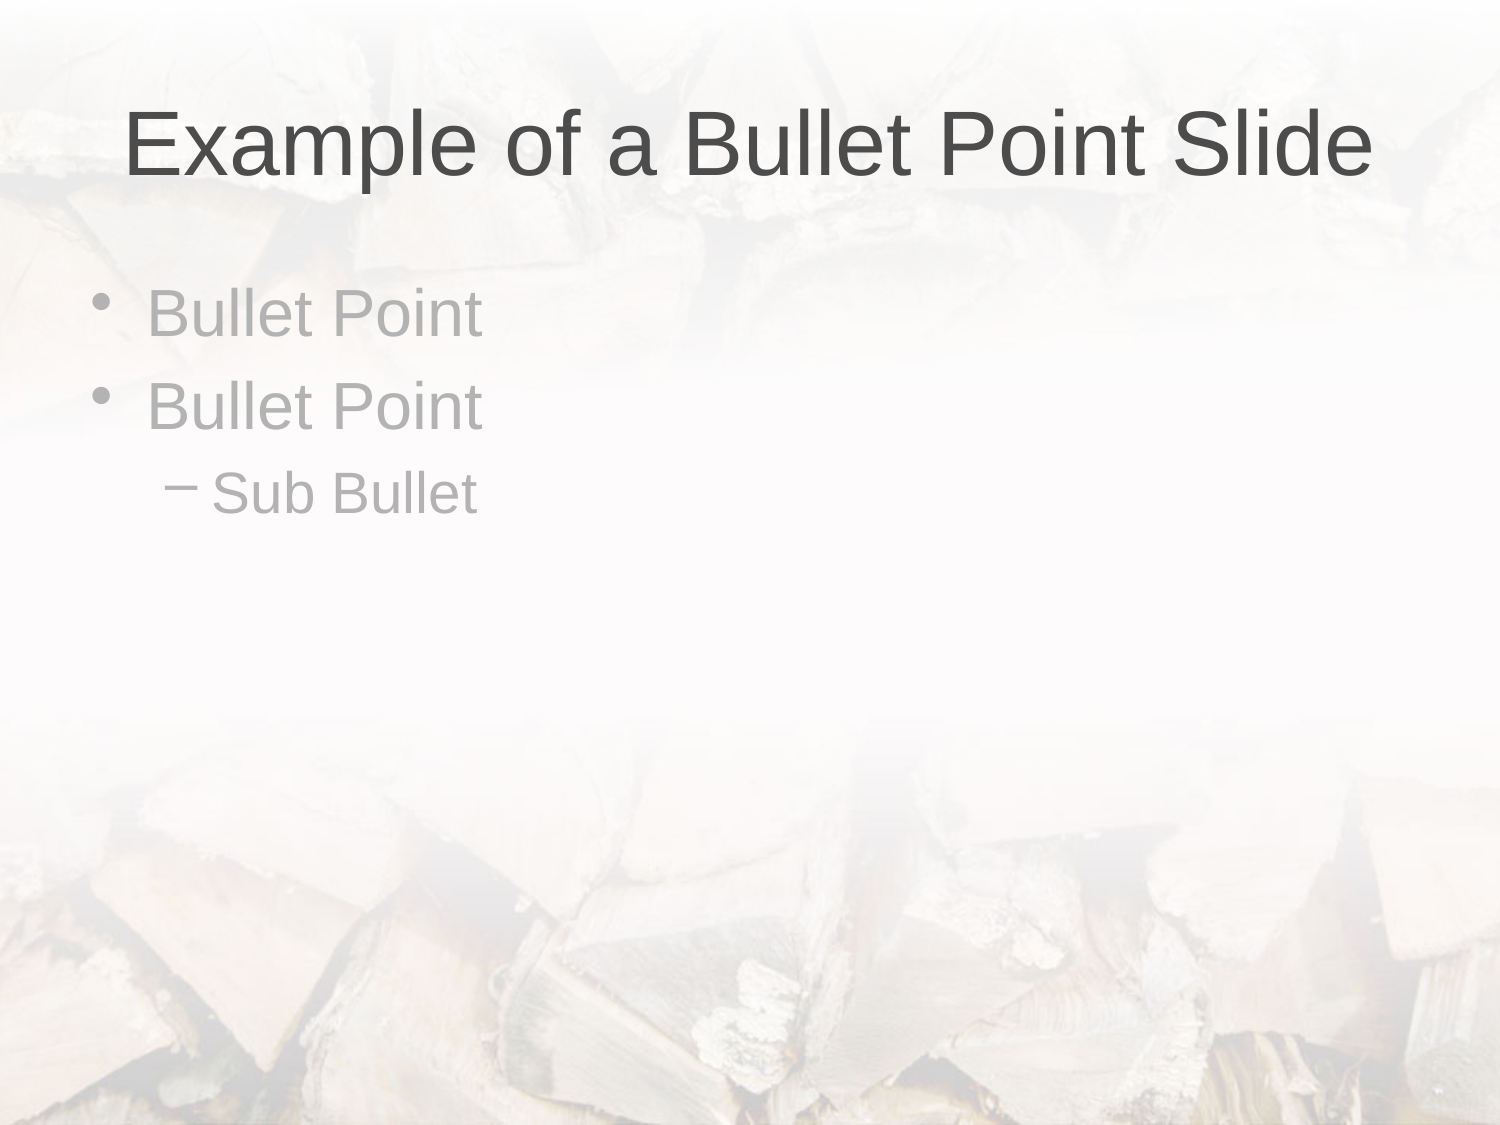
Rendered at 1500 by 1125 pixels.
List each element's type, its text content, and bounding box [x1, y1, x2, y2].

title Example of a Bullet Point Slide [75, 45, 1425, 233]
picture [0, 473, 1500, 1125]
list Bullet Point Bullet Point Sub Bullet [75, 262, 1425, 870]
